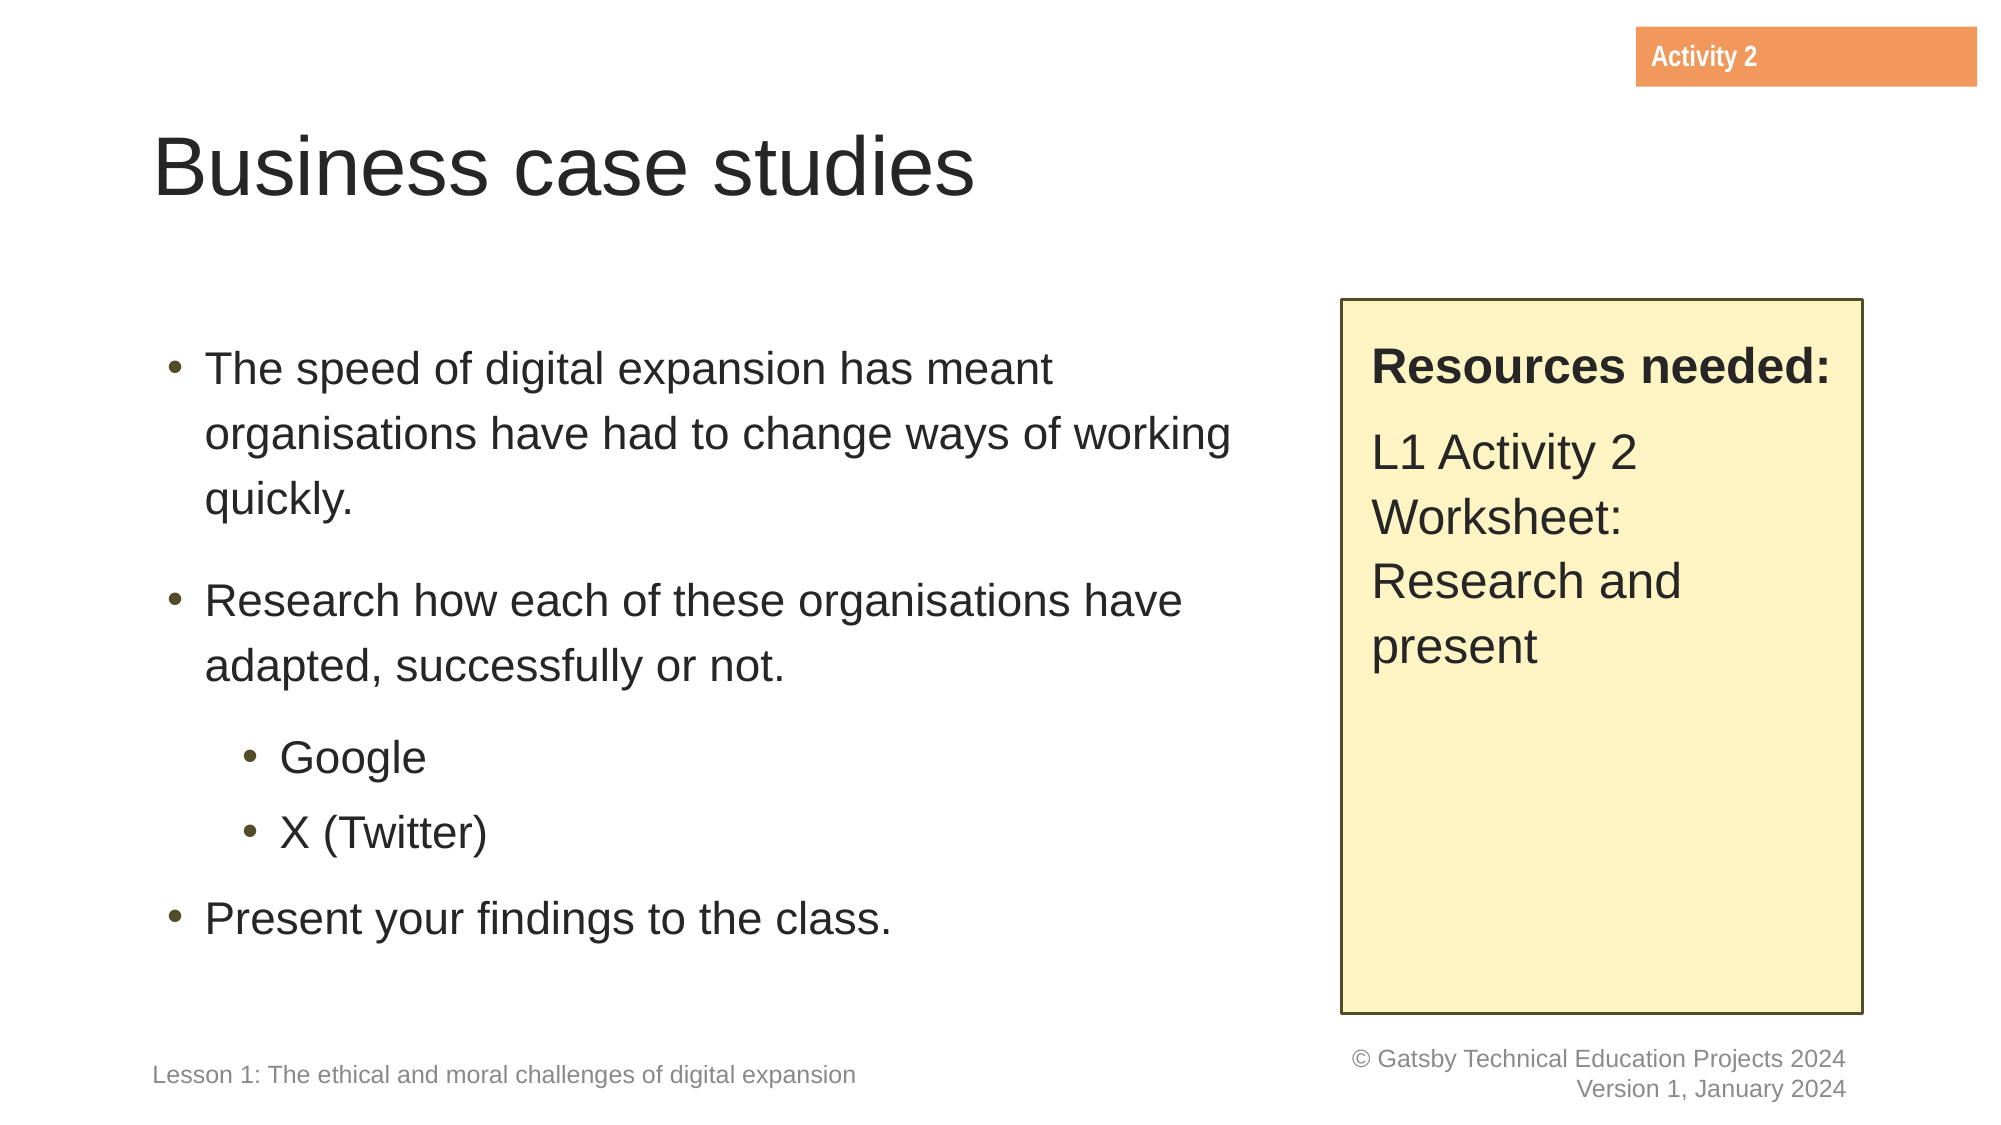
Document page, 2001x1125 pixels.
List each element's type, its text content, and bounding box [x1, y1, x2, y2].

list Resources needed: L1 Activity 2 Worksheet: Research and present [1340, 298, 1864, 1015]
list The speed of digital expansion has meant organisations have had to change ways of working quickly. Research how each of these organisations have adapted, successfully or not. Google X (Twitter) Present your findings to the class. [137, 299, 1300, 1014]
title Business case studies [137, 59, 1863, 278]
list Activity 2 [1636, 26, 1978, 87]
list Lesson 1: The ethical and moral challenges of digital expansion [137, 1042, 1024, 1103]
